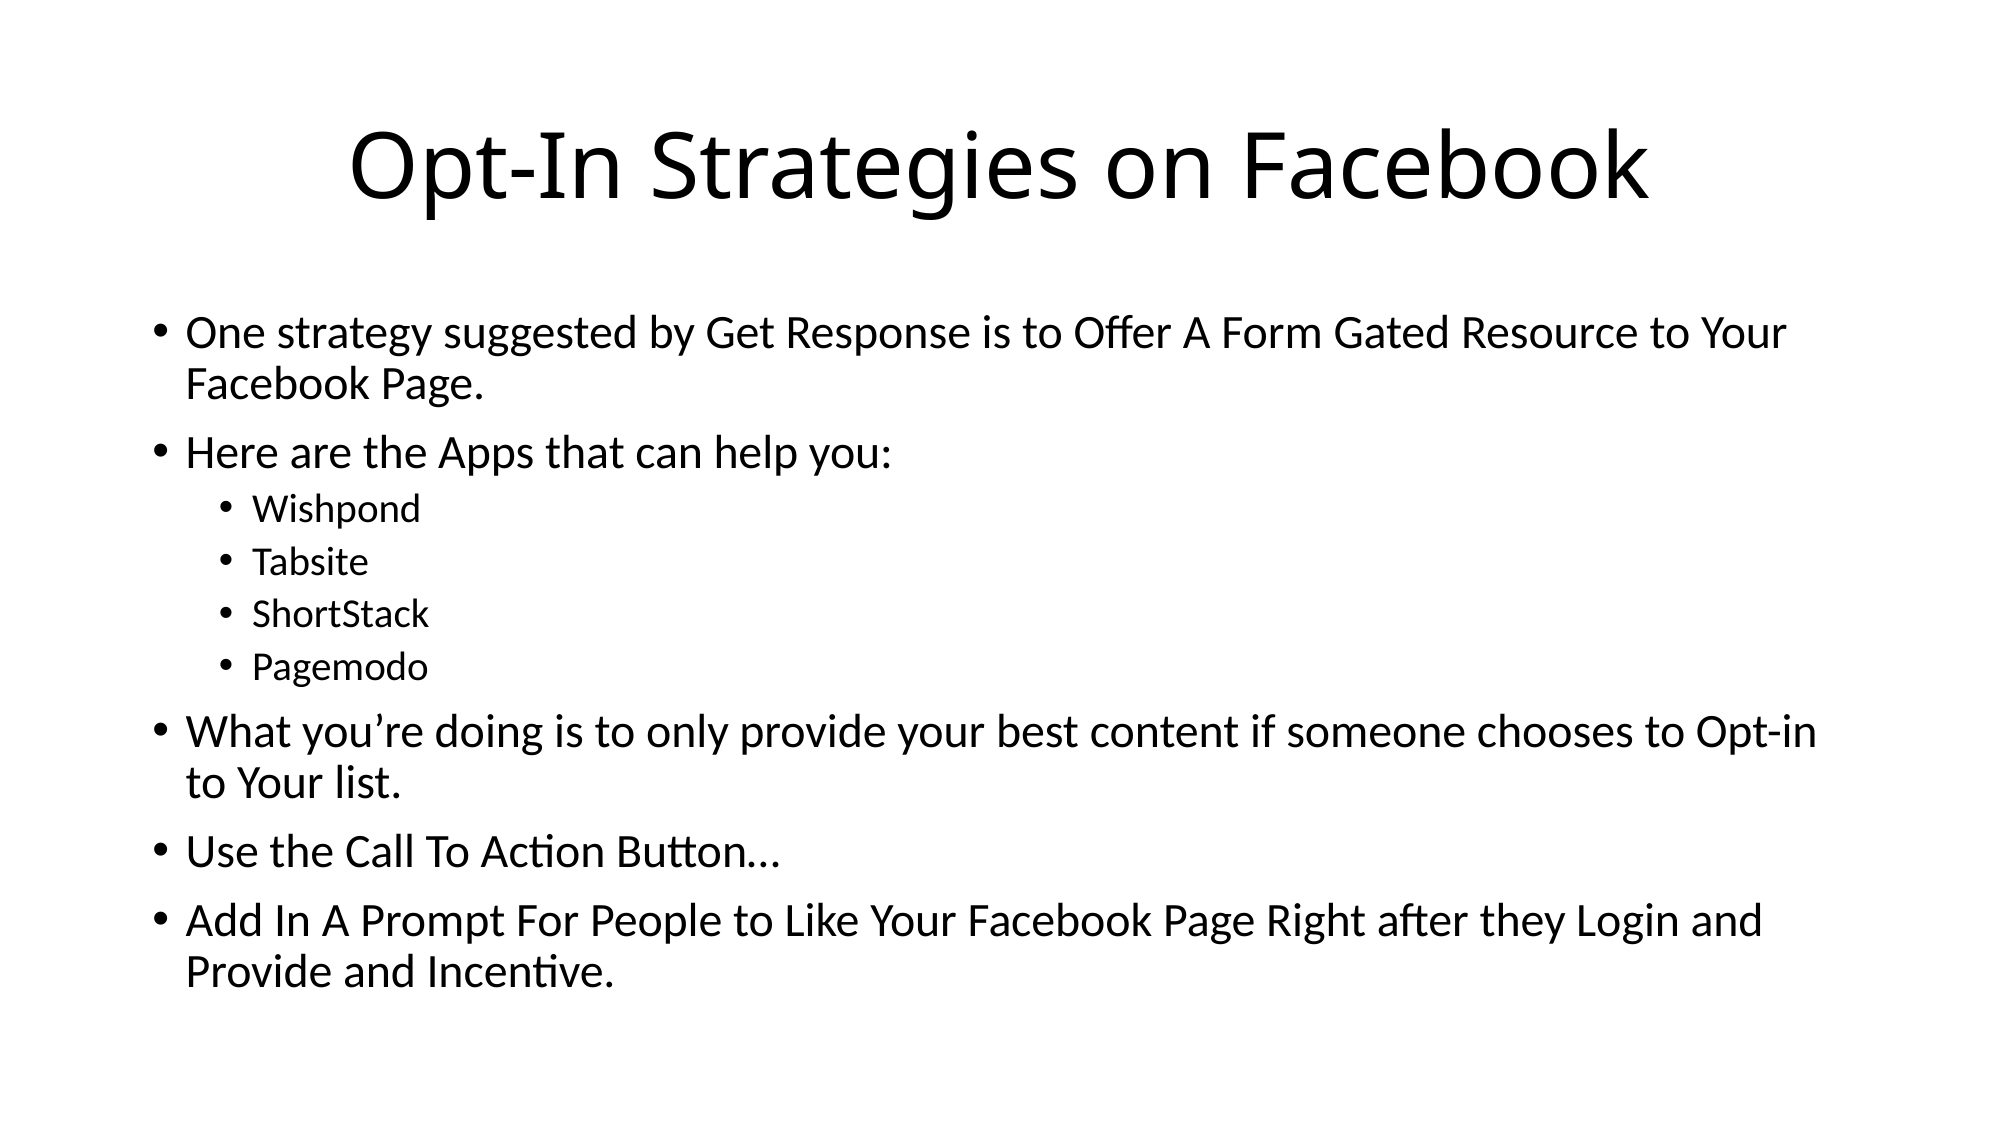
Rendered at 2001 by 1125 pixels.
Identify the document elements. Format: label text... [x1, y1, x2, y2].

title Opt-In Strategies on Facebook [137, 59, 1863, 278]
list One strategy suggested by Get Response is to Offer A Form Gated Resource to Your Facebook Page. Here are the Apps that can help you: Wishpond Tabsite ShortStack Pagemodo What you’re doing is to only provide your best content if someone chooses to Opt-in to Your list. Use the Call To Action Button… Add In A Prompt For People to Like Your Facebook Page Right after they Login and Provide and Incentive. [137, 299, 1863, 1014]
